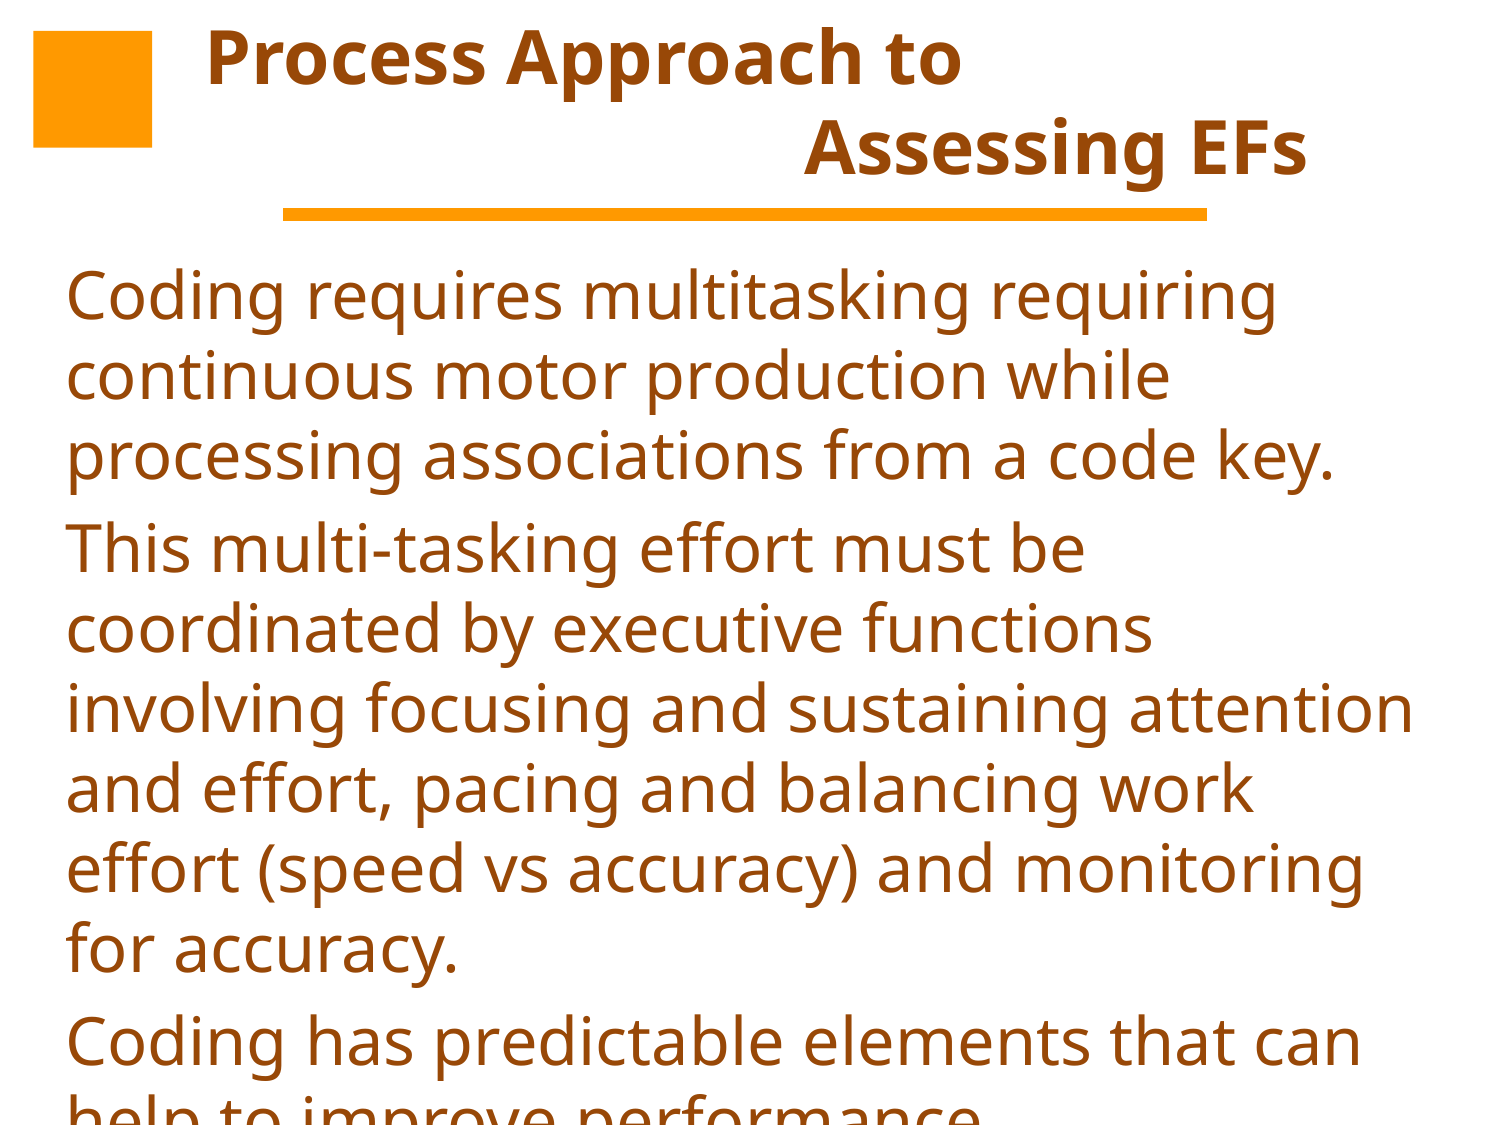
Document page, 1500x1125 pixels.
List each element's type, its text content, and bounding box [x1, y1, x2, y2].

text_box [31, 29, 154, 150]
list Coding requires multitasking requiring continuous motor production while processing associations from a code key. This multi-tasking effort must be coordinated by executive functions involving focusing and sustaining attention and effort, pacing and balancing work effort (speed vs accuracy) and monitoring for accuracy. Coding has predictable elements that can help to improve performance. [49, 244, 1458, 1102]
title Process Approach to Assessing EFs [189, 72, 1415, 198]
